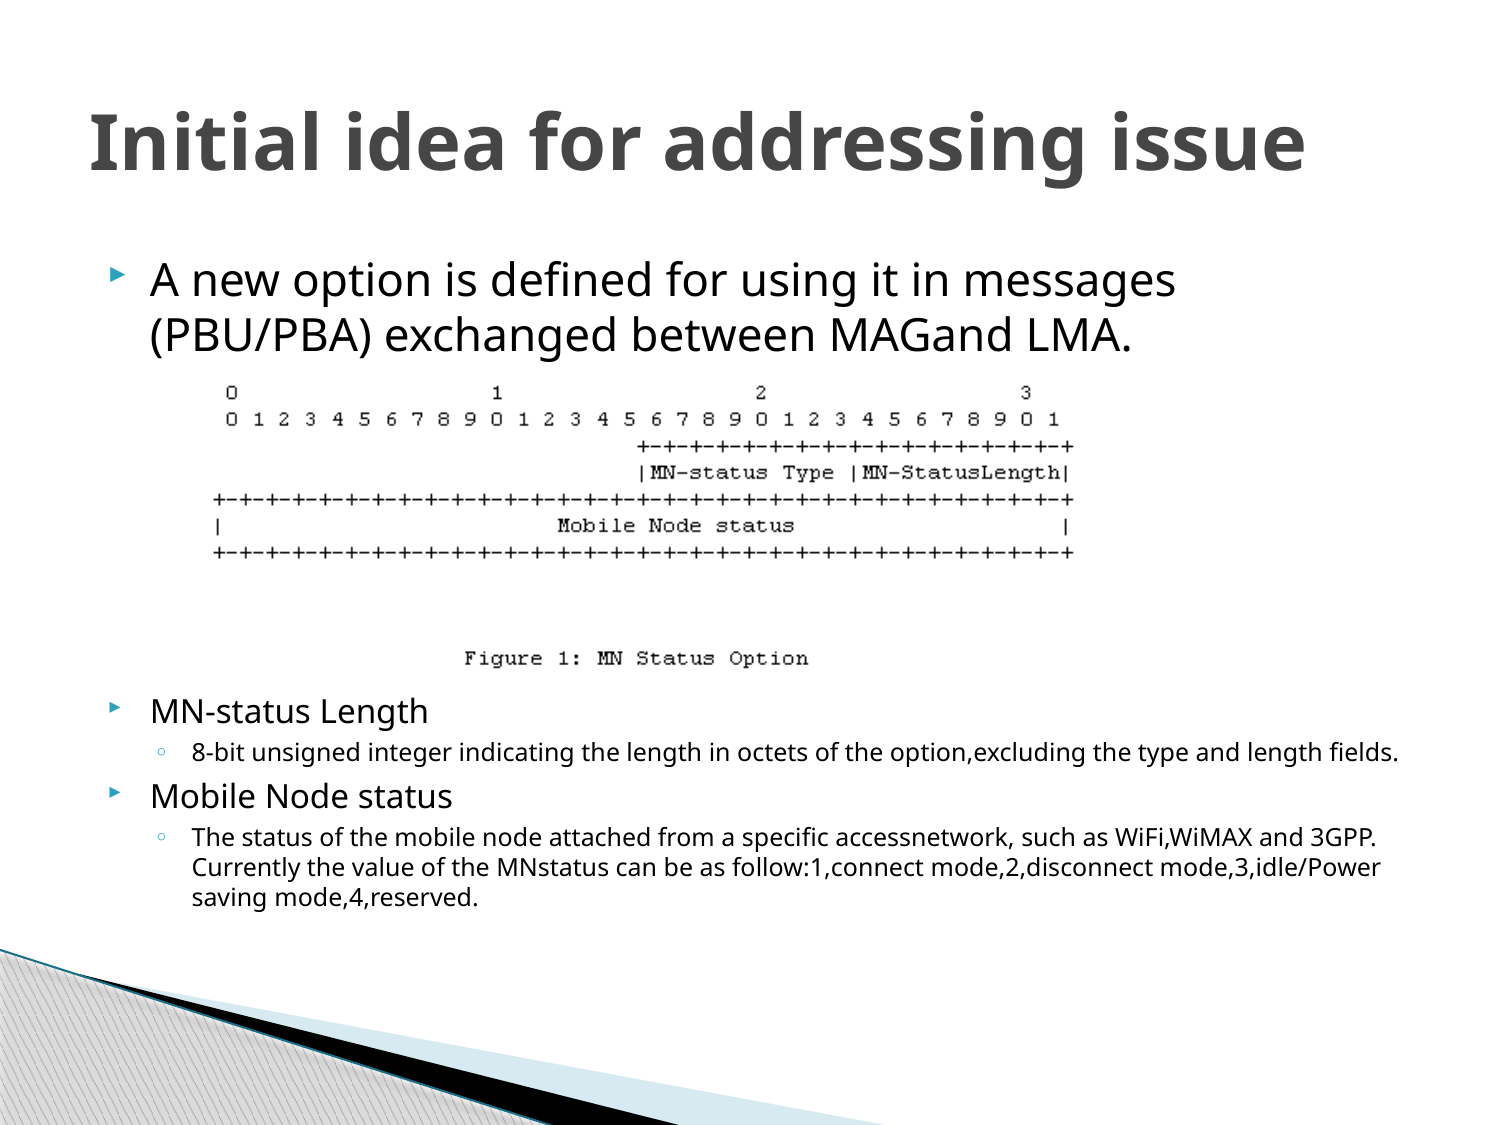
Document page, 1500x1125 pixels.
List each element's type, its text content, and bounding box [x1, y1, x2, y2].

list A new option is defined for using it in messages (PBU/PBA) exchanged between MAGand LMA. MN-status Length 8-bit unsigned integer indicating the length in octets of the option,excluding the type and length fields. Mobile Node status The status of the mobile node attached from a specific accessnetwork, such as WiFi,WiMAX and 3GPP. Currently the value of the MNstatus can be as follow:1,connect mode,2,disconnect mode,3,idle/Power saving mode,4,reserved. [75, 243, 1425, 986]
title Initial idea for addressing issue [75, 45, 1425, 233]
picture [198, 362, 1091, 675]
